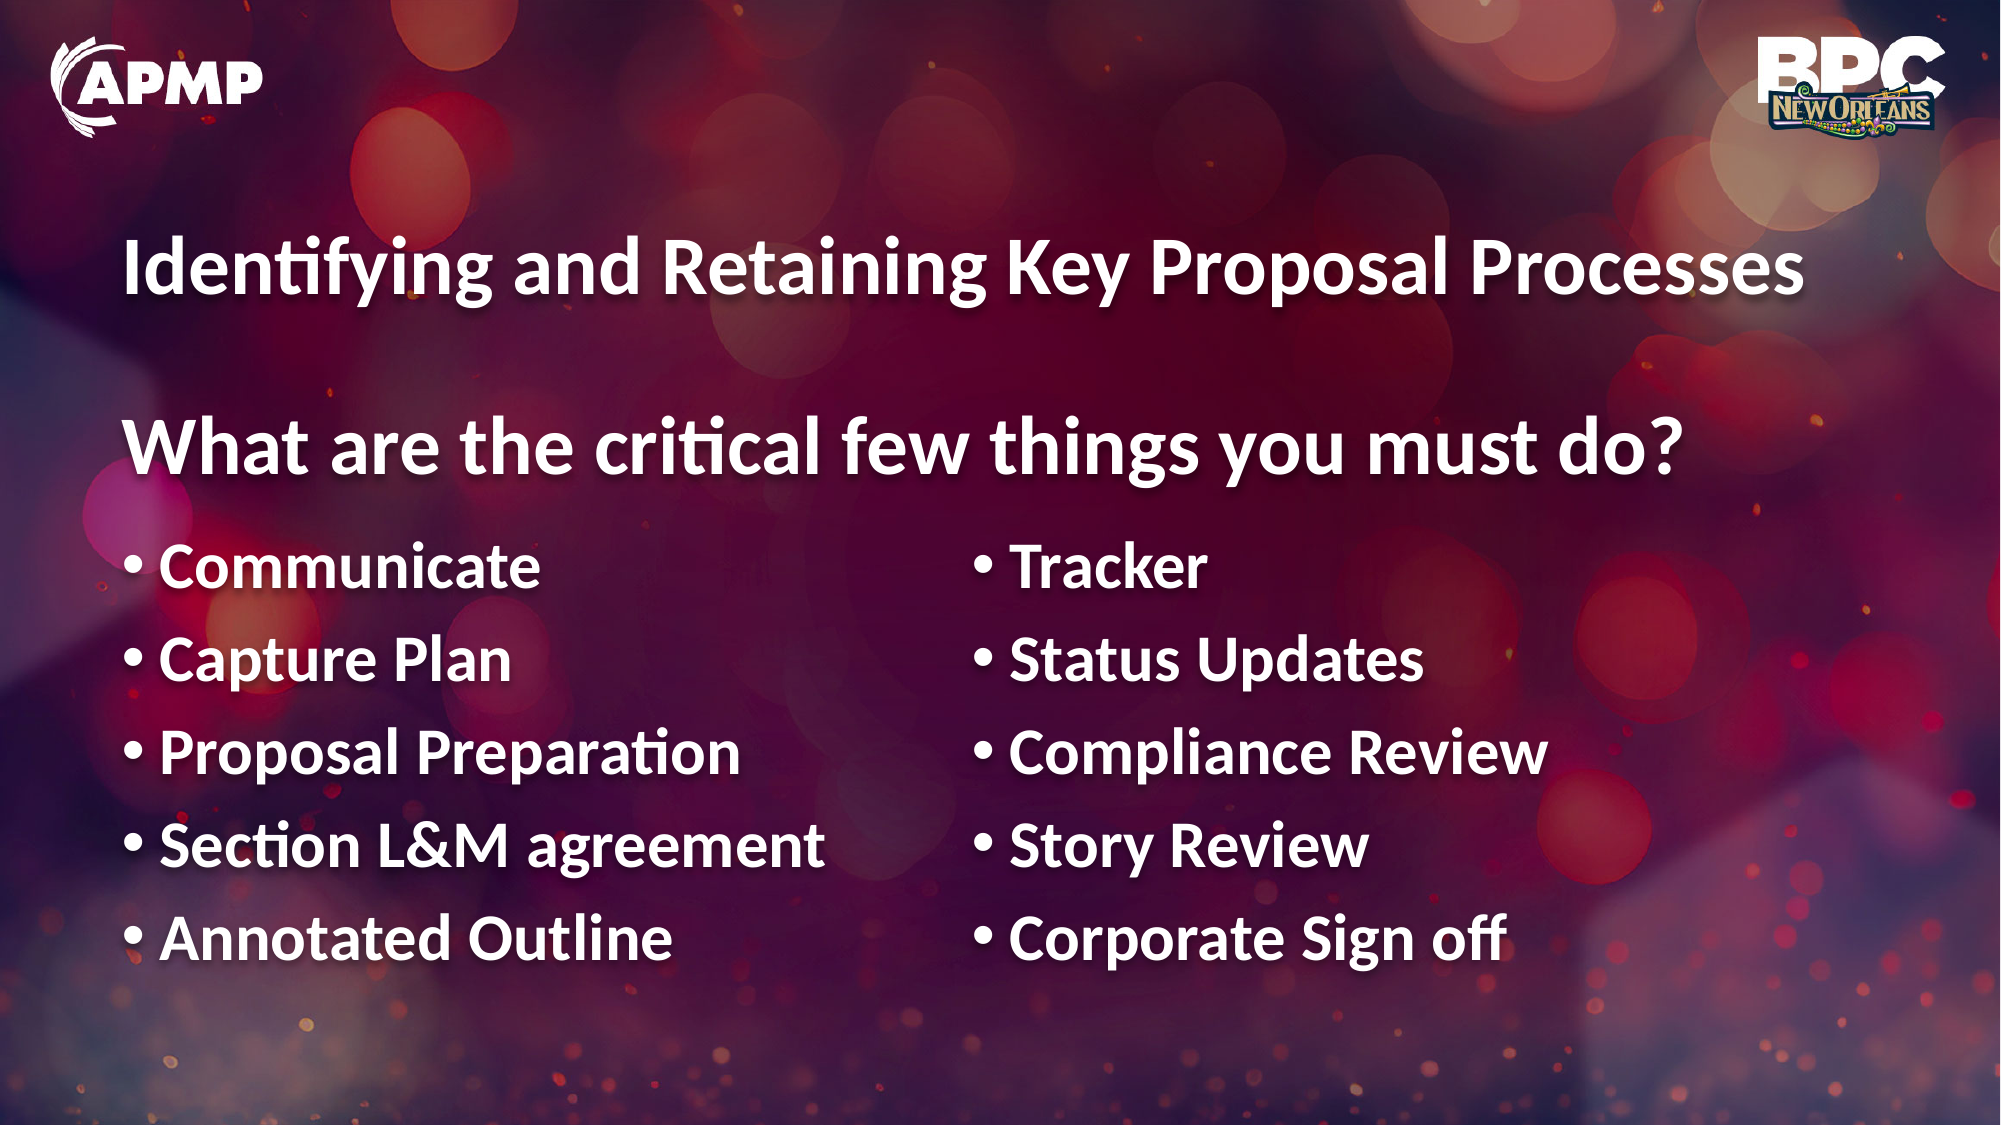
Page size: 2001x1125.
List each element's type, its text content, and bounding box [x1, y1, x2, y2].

title Identifying and Retaining Key Proposal Processes What are the critical few things you must do? [106, 215, 1832, 546]
list Tracker Status Updates Compliance Review Story Review Corporate Sign off [956, 523, 1807, 854]
picture [0, 0, 2001, 1125]
list Communicate Capture Plan Proposal Preparation Section L&M agreement Annotated Outline [106, 523, 957, 948]
